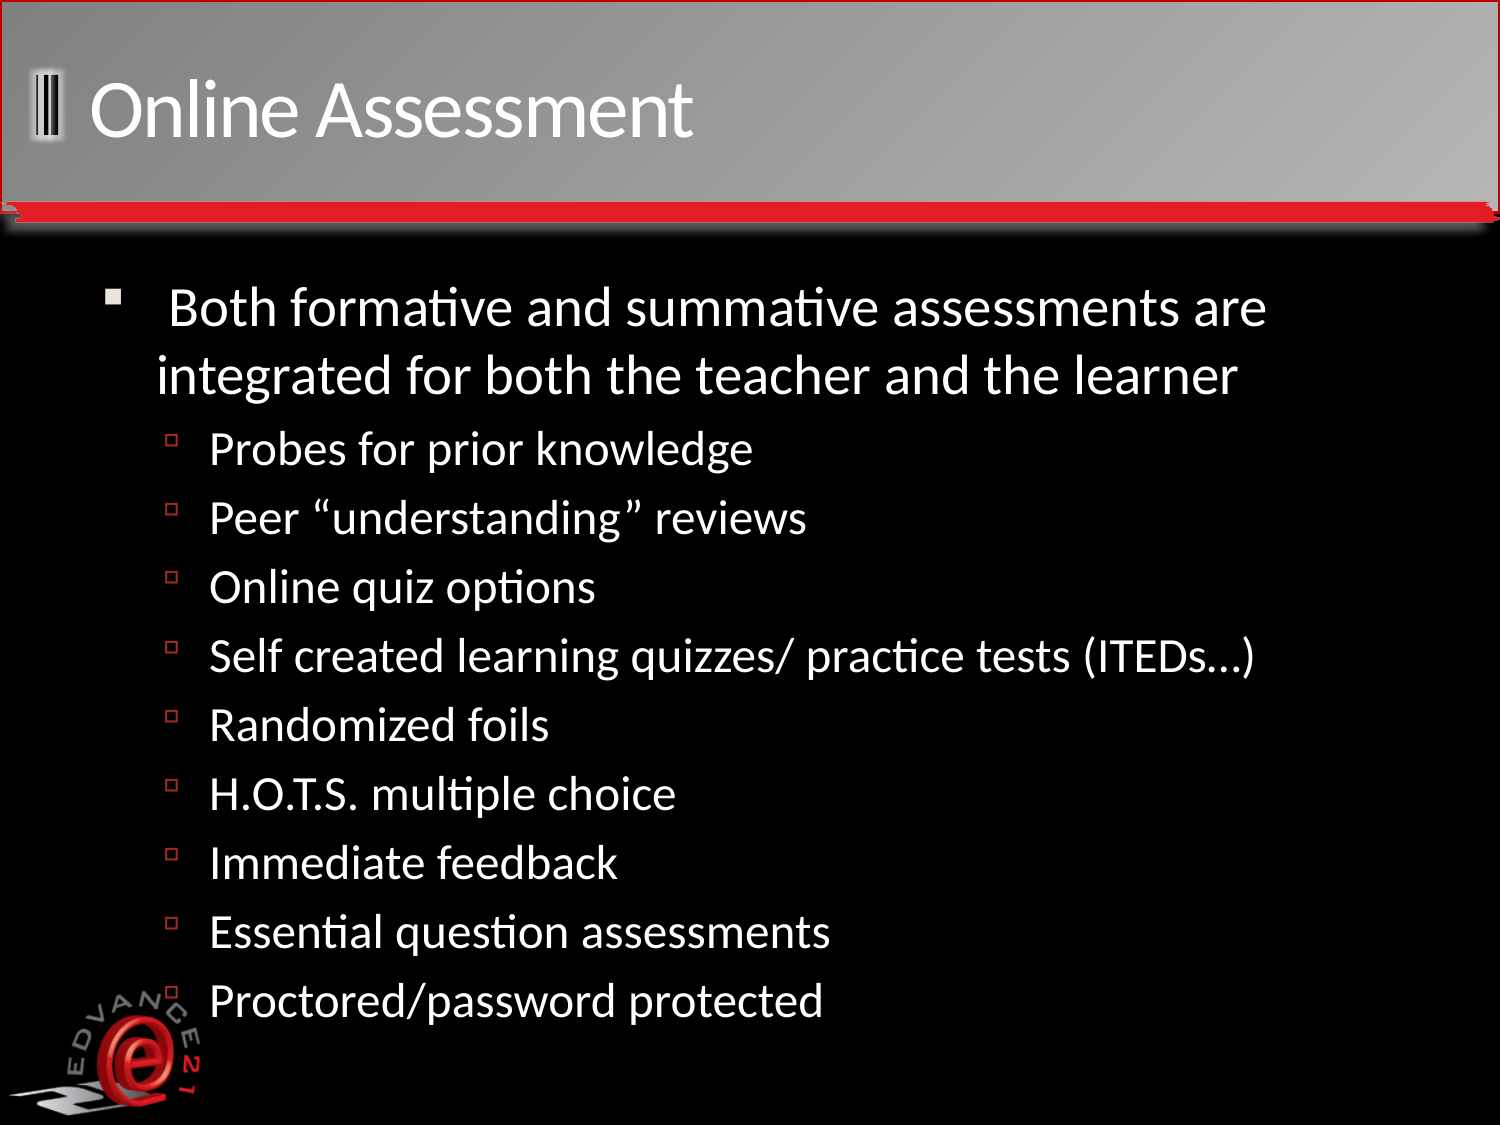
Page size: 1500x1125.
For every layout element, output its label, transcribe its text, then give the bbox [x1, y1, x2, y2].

picture [0, 983, 225, 1125]
list Both formative and summative assessments are integrated for both the teacher and the learner Probes for prior knowledge Peer “understanding” reviews Online quiz options Self created learning quizzes/ practice tests (ITEDs…) Randomized foils H.O.T.S. multiple choice Immediate feedback Essential question assessments Proctored/password protected [75, 262, 1425, 1043]
picture [0, 199, 1500, 225]
title Online Assessment [75, 46, 1425, 188]
